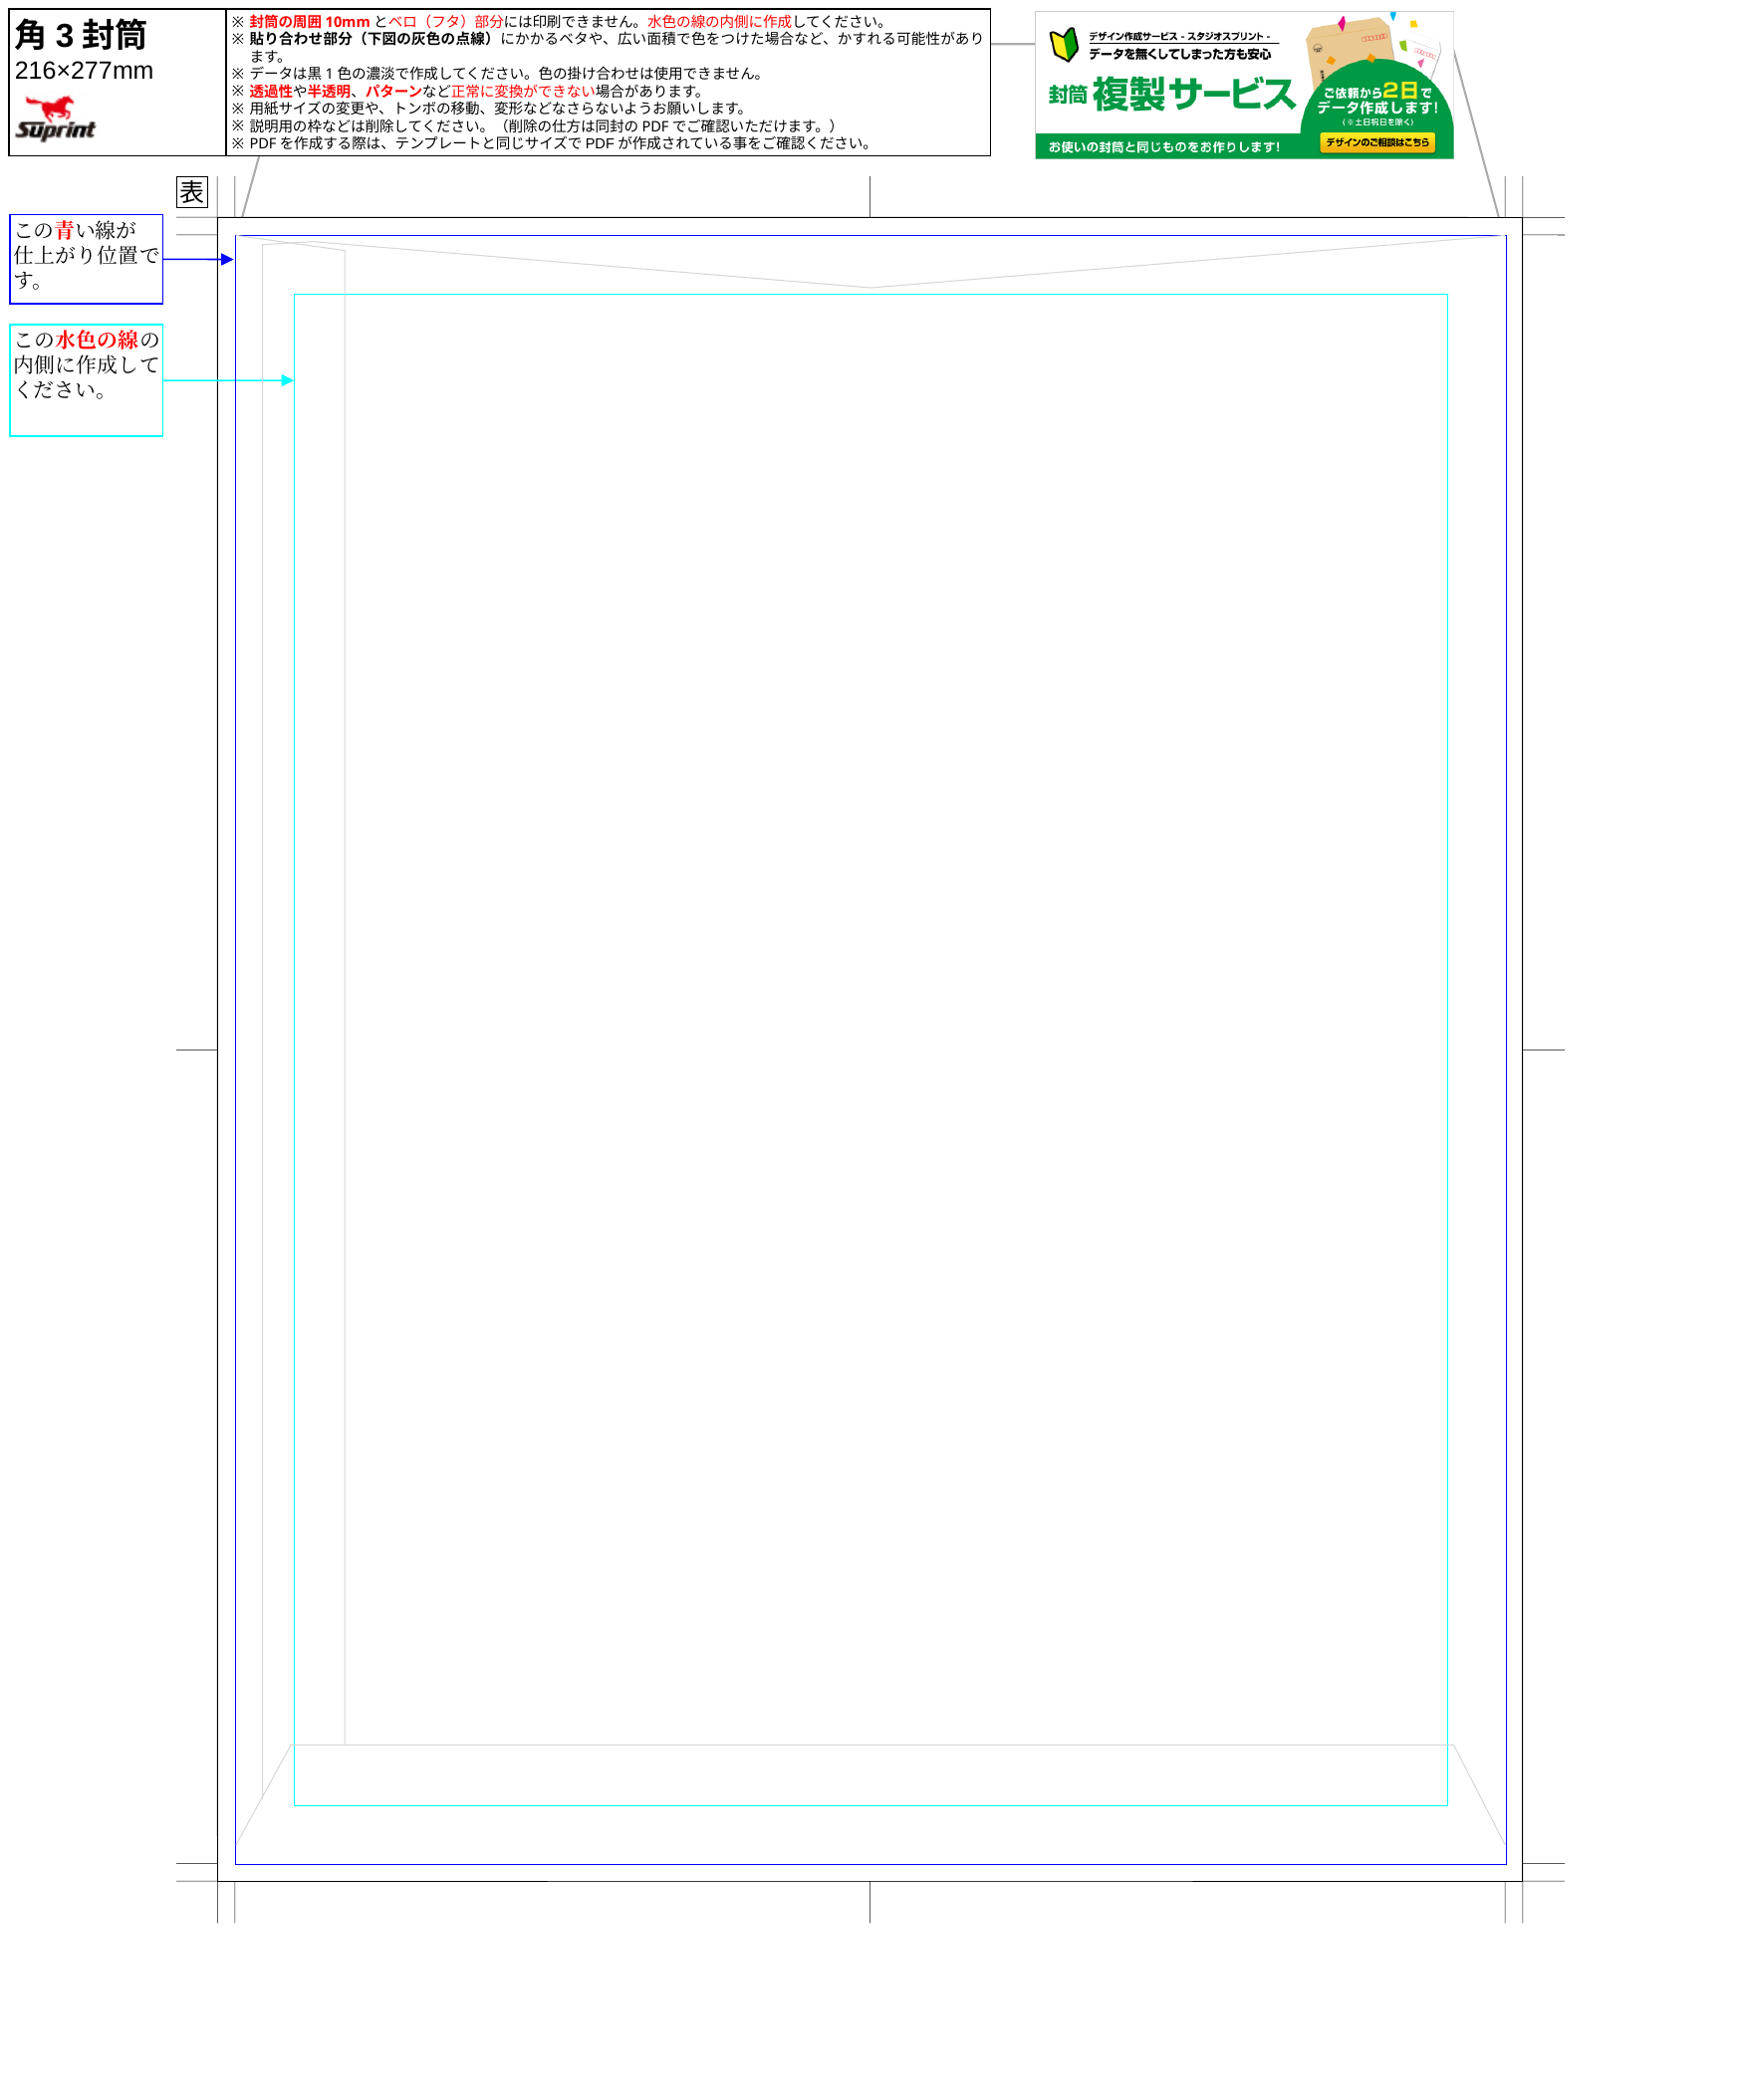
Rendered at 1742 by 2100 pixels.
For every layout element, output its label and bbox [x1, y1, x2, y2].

picture [1035, 11, 1454, 159]
picture [11, 91, 101, 147]
